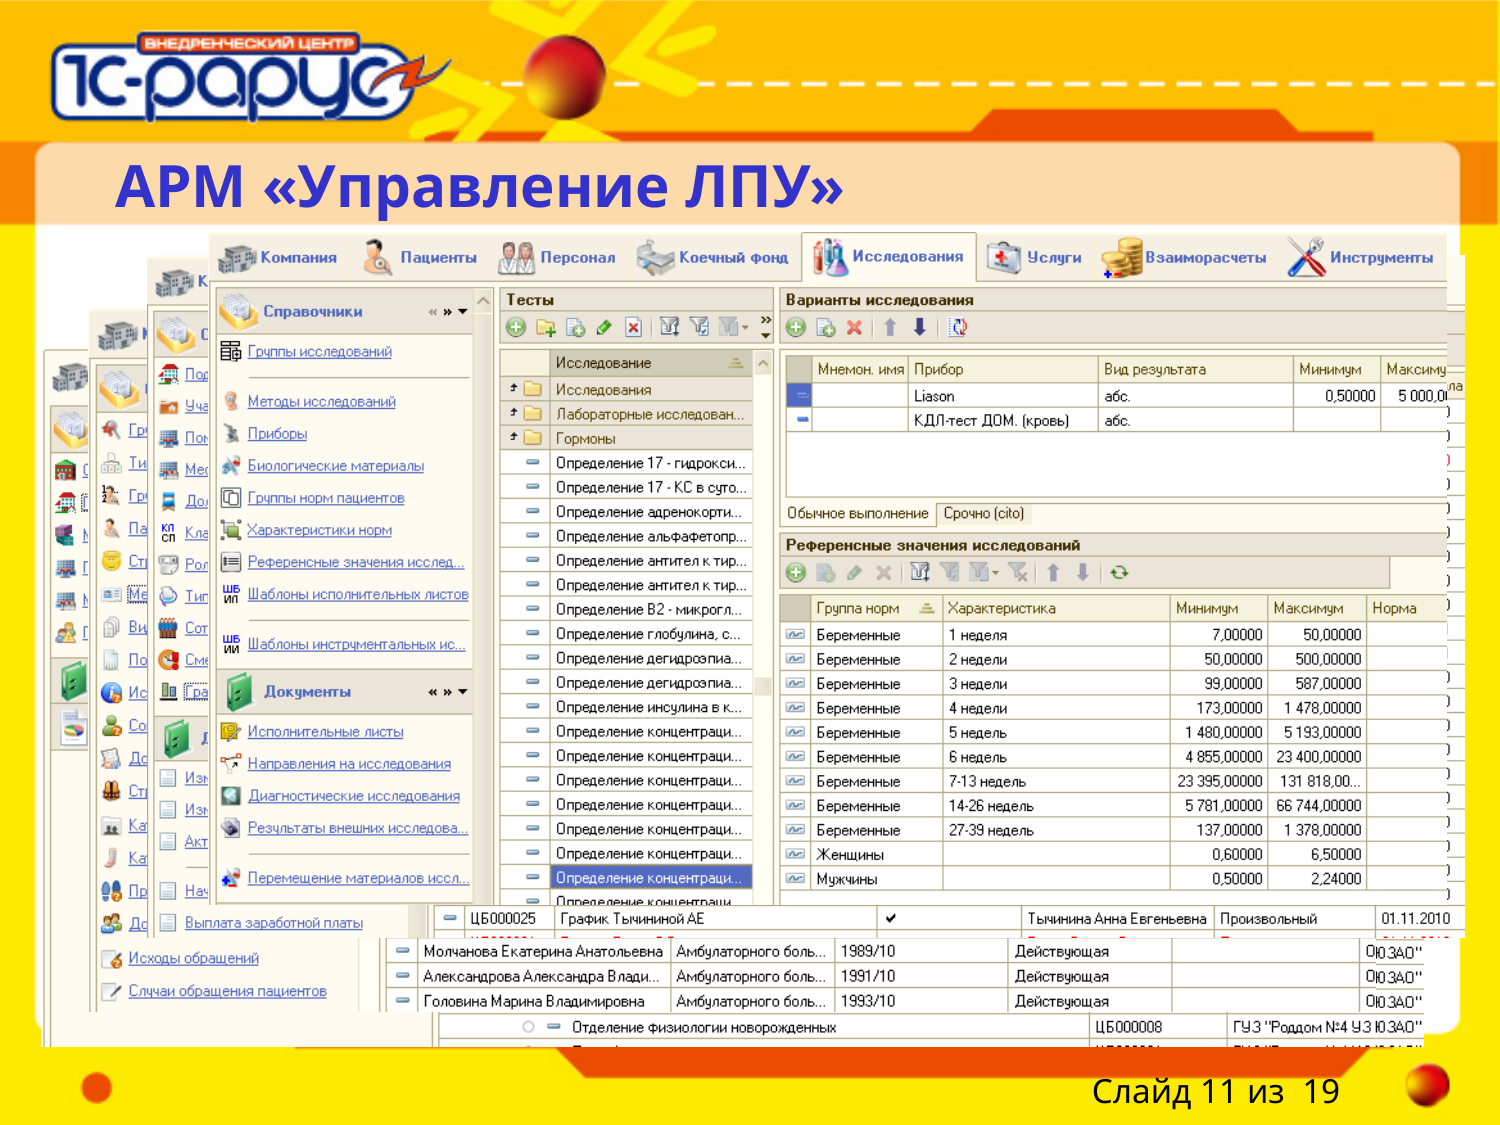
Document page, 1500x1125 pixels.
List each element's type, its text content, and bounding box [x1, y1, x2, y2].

picture [0, 0, 1500, 1125]
title АРМ «Управление ЛПУ» [100, 136, 1454, 232]
